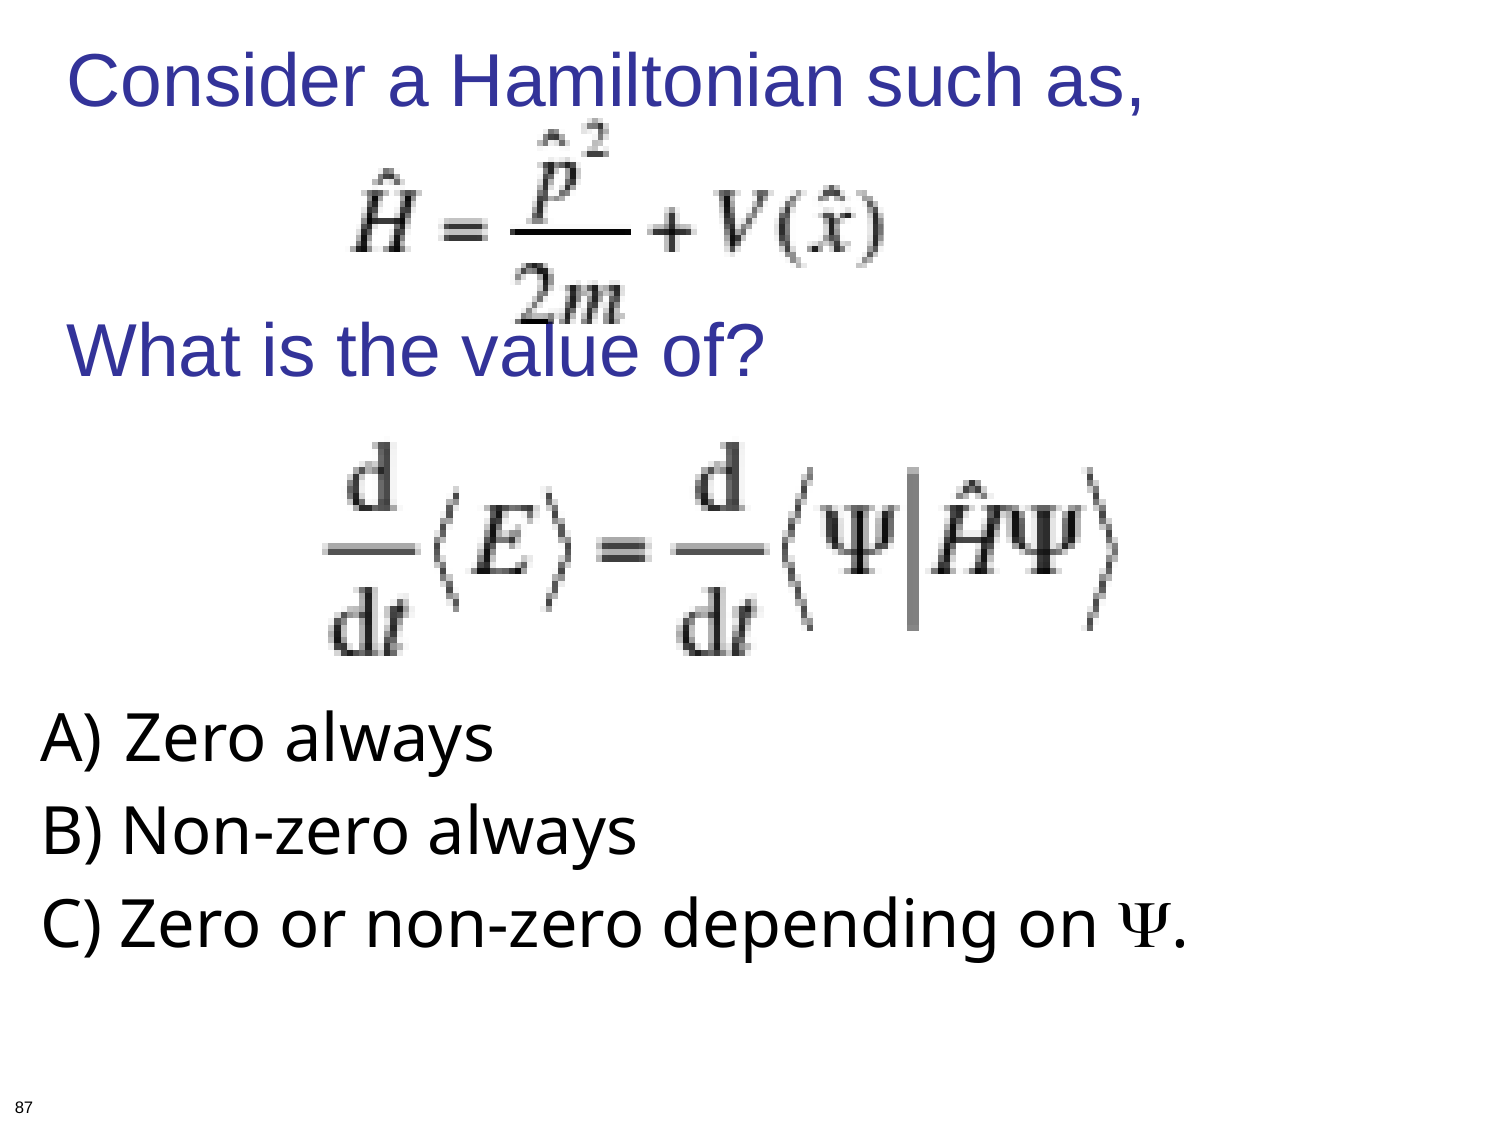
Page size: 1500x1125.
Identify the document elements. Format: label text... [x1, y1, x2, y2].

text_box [340, 107, 884, 326]
list Zero always B) Non-zero always C) Zero or non-zero depending on Y. [25, 687, 1388, 1091]
text_box 87 [0, 1089, 50, 1125]
title Consider a Hamiltonian such as, What is the value of? [51, 23, 1471, 661]
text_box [310, 424, 1119, 657]
